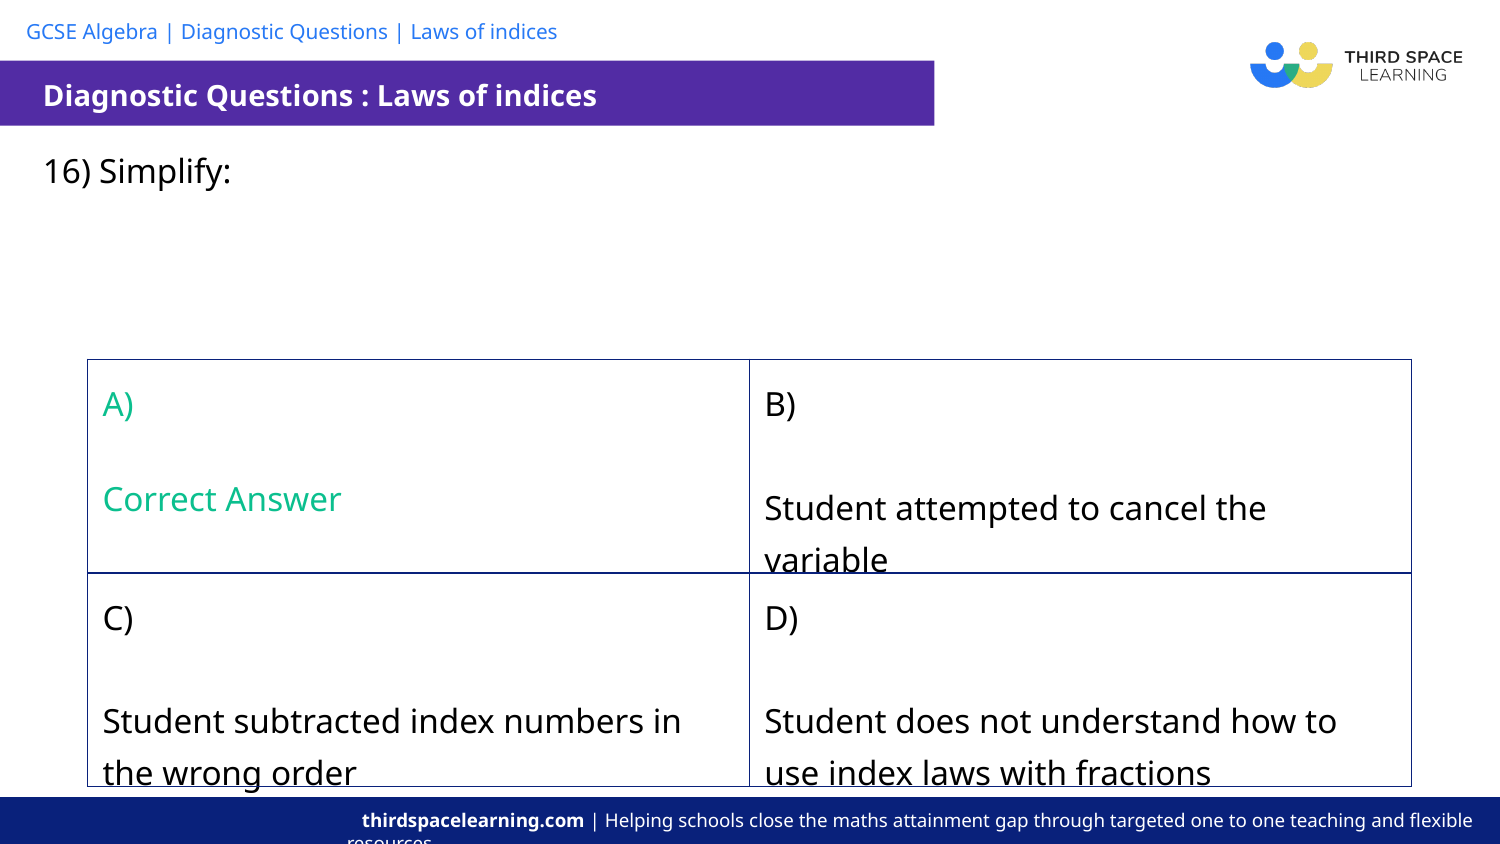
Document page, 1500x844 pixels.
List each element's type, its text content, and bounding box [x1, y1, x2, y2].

picture [1250, 33, 1465, 99]
text_box Diagnostic Questions : Laws of indices [27, 61, 778, 127]
